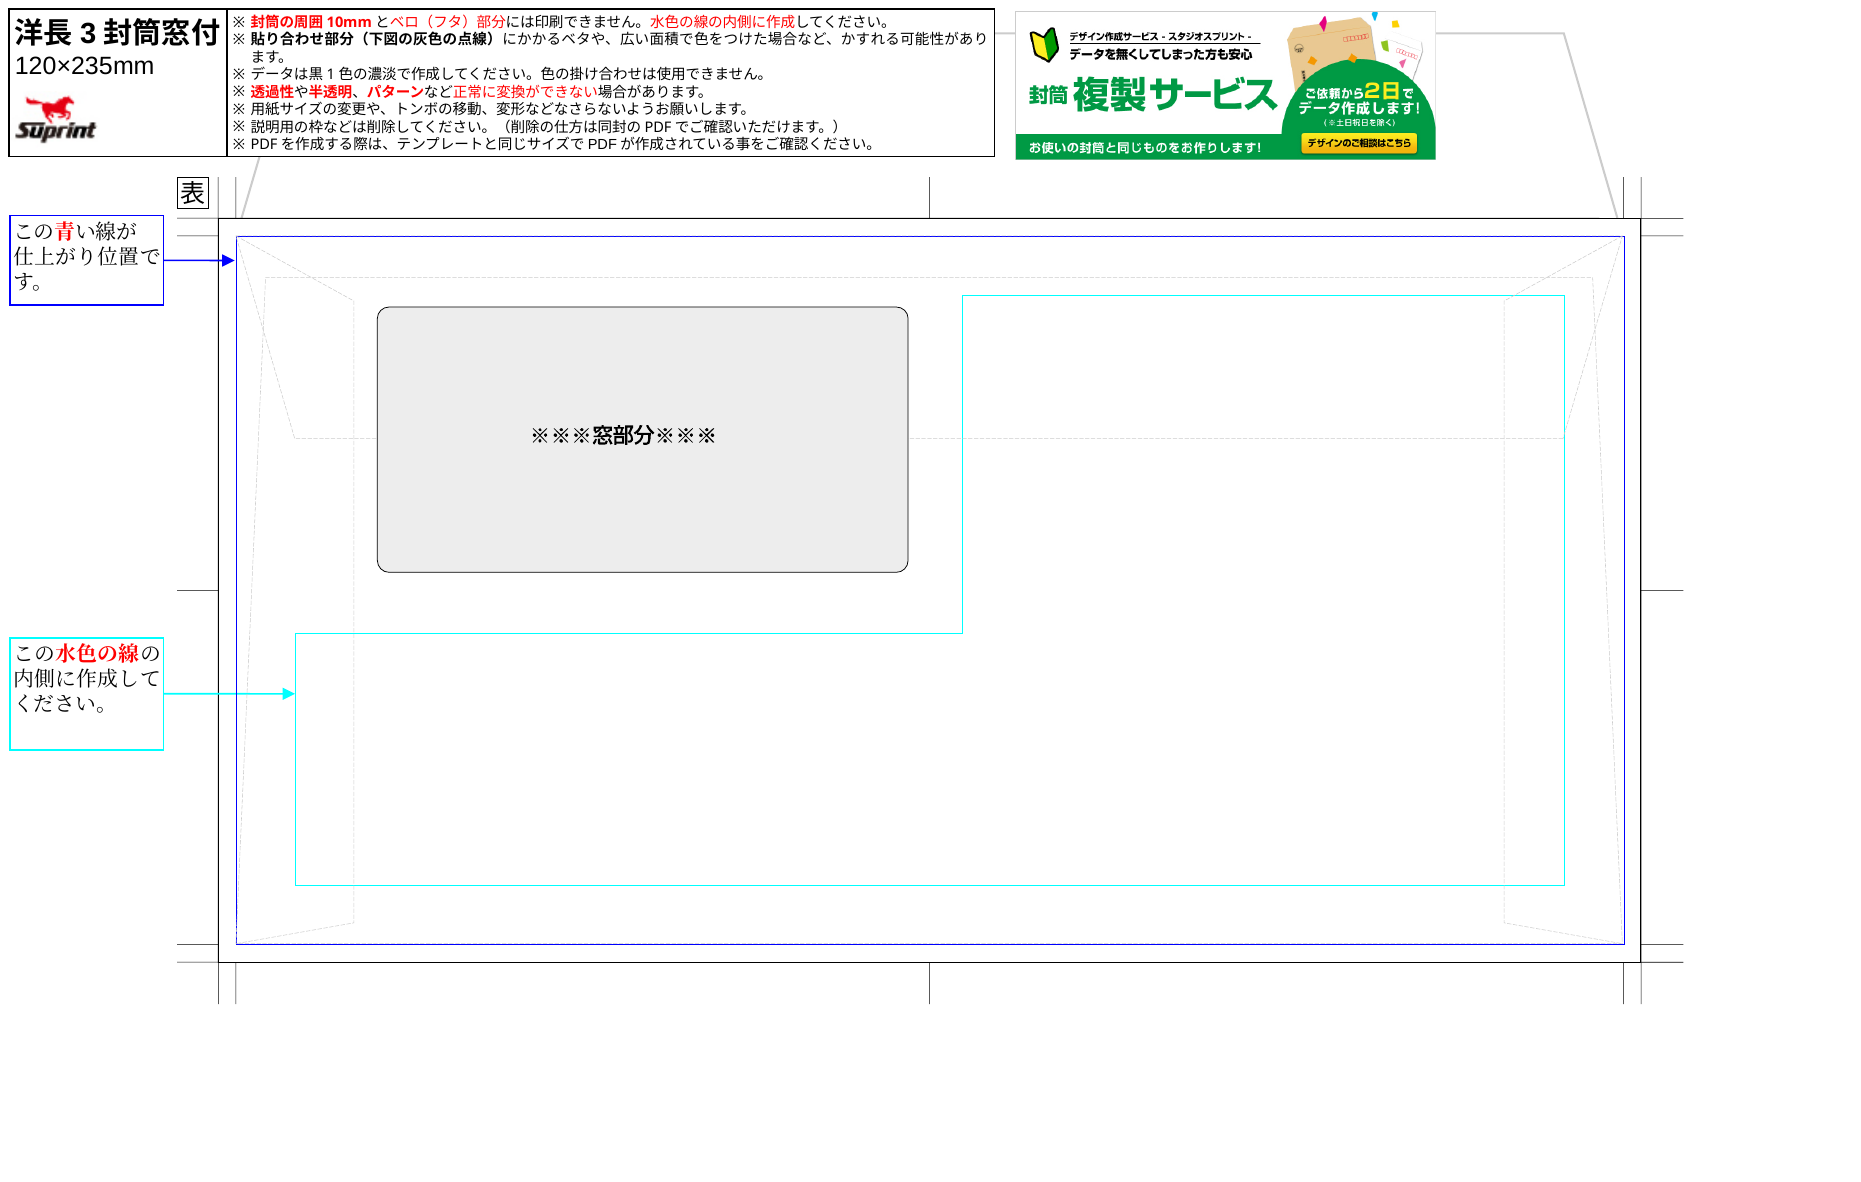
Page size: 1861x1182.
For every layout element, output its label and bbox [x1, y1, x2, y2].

picture [11, 91, 101, 148]
picture [1015, 11, 1436, 160]
